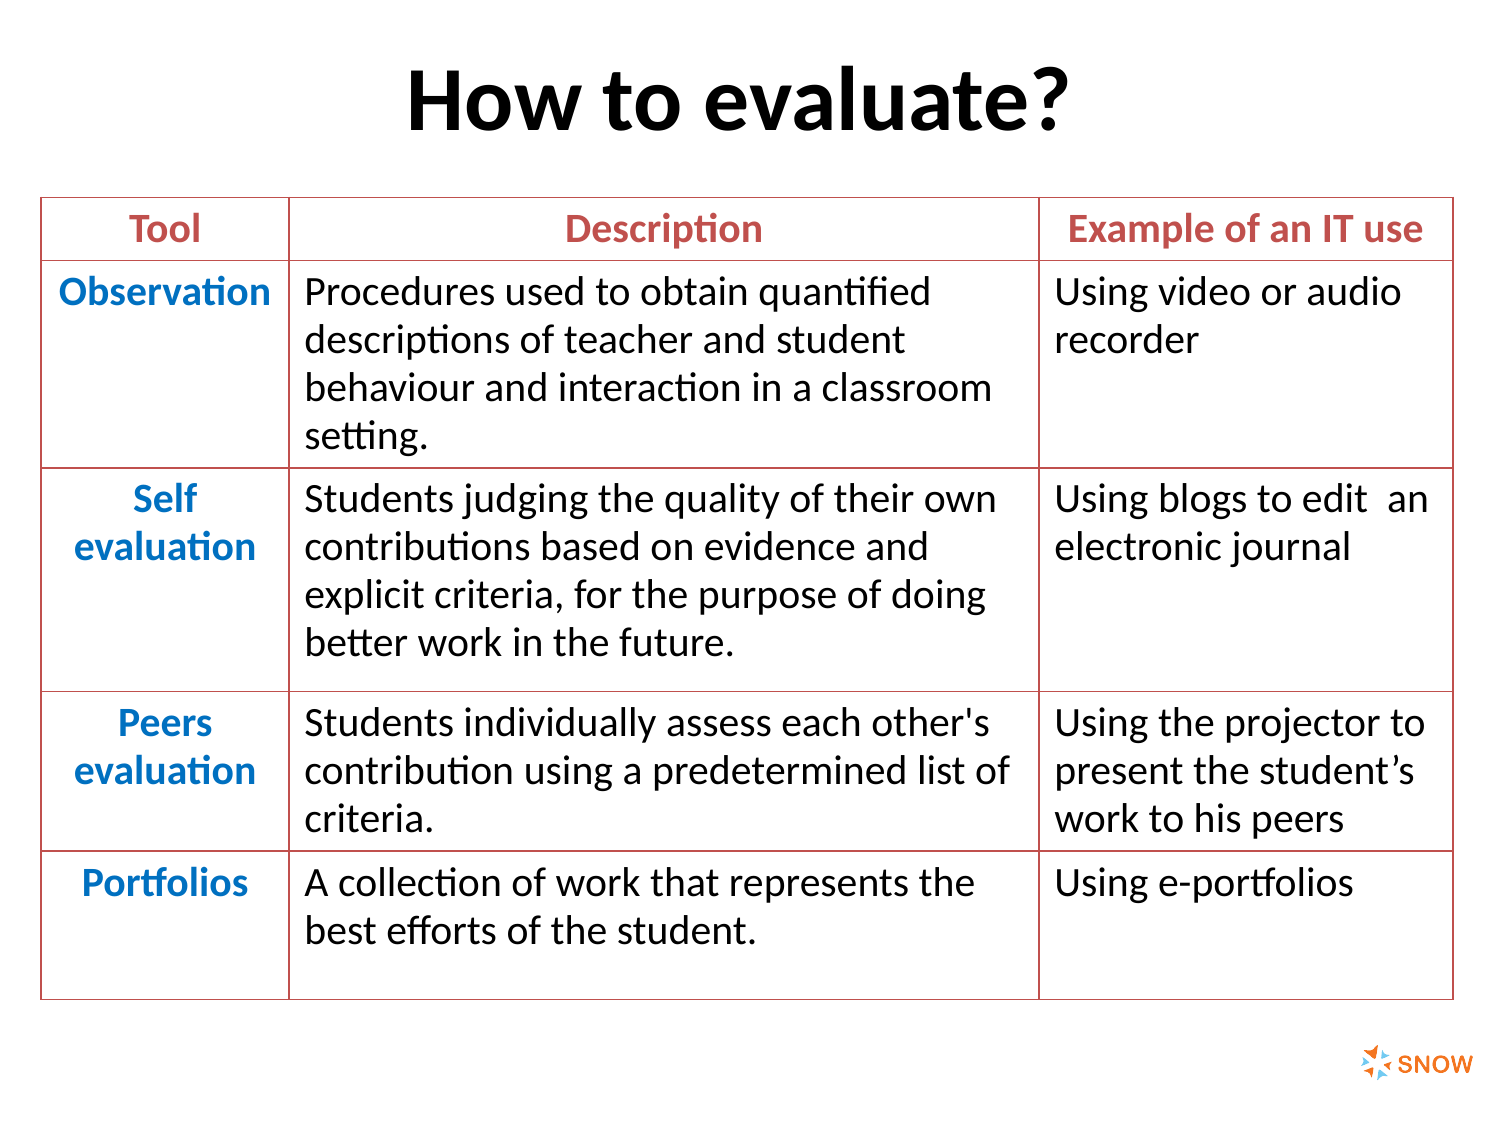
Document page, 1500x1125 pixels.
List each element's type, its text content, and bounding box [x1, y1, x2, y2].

table_cell Students judging the quality of their own contributions based on evidence and explicit criteria, for the purpose of doing better work in the future. [290, 469, 1038, 691]
table_cell Self evaluation [42, 469, 288, 691]
picture [1340, 1012, 1500, 1125]
table_cell Procedures used to obtain quantified descriptions of teacher and student behaviour and interaction in a classroom setting. [290, 261, 1038, 467]
table_header Description [290, 198, 1038, 260]
table_cell A collection of work that represents the best efforts of the student. [290, 852, 1038, 999]
table_header Tool [42, 198, 288, 260]
table_cell Using blogs to edit an electronic journal [1040, 469, 1452, 691]
table_cell Using the projector to present the student’s work to his peers [1040, 692, 1452, 850]
table_cell Using video or audio recorder [1040, 261, 1452, 467]
title How to evaluate? [64, 0, 1415, 188]
table_cell Using e-portfolios [1040, 852, 1452, 999]
table_cell Peers evaluation [42, 692, 288, 850]
table_cell Students individually assess each other's contribution using a predetermined list of criteria. [290, 692, 1038, 850]
table_cell Portfolios [42, 852, 288, 999]
table_header Example of an IT use [1040, 198, 1452, 260]
table_cell Observation [42, 261, 288, 467]
